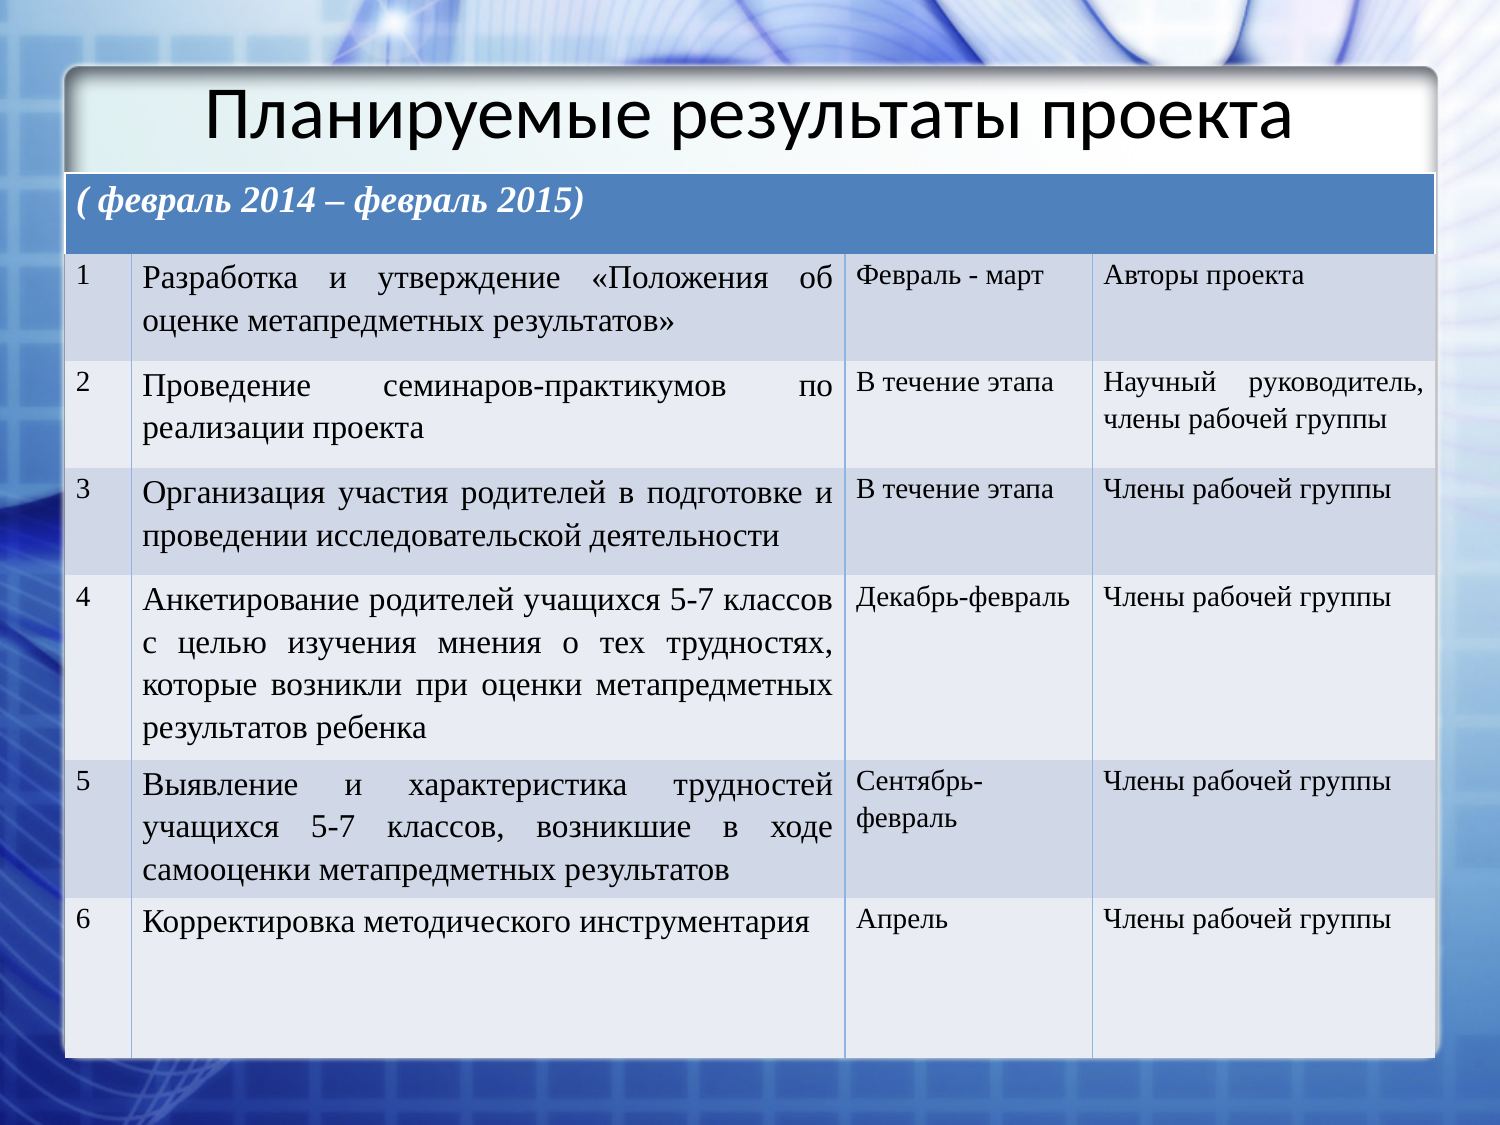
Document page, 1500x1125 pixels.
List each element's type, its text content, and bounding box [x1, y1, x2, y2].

table_cell 2 [65, 361, 131, 468]
table_cell Организация участия родителей в подготовке и проведении исследовательской деятельности [132, 468, 844, 575]
picture [0, 0, 1500, 1125]
table_cell Апрель [846, 898, 1092, 1058]
table_cell Разработка и утверждение «Положения об оценке метапредметных результатов» [132, 254, 844, 361]
table_cell 3 [65, 468, 131, 575]
table_cell 1 [65, 254, 131, 361]
table_cell Авторы проекта [1093, 254, 1435, 361]
table_cell 6 [65, 898, 131, 1058]
table_header ( февраль 2014 – февраль 2015) [66, 174, 1434, 254]
table_cell Члены рабочей группы [1093, 575, 1435, 760]
table_cell Научный руководитель, члены рабочей группы [1093, 361, 1435, 468]
table_cell Корректировка методического инструментария [132, 898, 844, 1058]
table_cell В течение этапа [846, 361, 1092, 468]
table_cell Члены рабочей группы [1093, 760, 1435, 898]
table_cell Члены рабочей группы [1093, 898, 1435, 1058]
table_cell Члены рабочей группы [1093, 468, 1435, 575]
table_cell 4 [65, 575, 131, 760]
title Планируемые результаты проекта [74, 44, 1426, 172]
table_cell Декабрь-февраль [846, 575, 1092, 760]
table_cell Проведение семинаров-практикумов по реализации проекта [132, 361, 844, 468]
table_cell Анкетирование родителей учащихся 5-7 классов с целью изучения мнения о тех трудностях, которые возникли при оценки метапредметных результатов ребенка [132, 575, 844, 760]
table_cell В течение этапа [846, 468, 1092, 575]
table_cell 5 [65, 760, 131, 898]
table_cell Сентябрь- февраль [846, 760, 1092, 898]
table_cell Февраль - март [846, 254, 1092, 361]
table_cell Выявление и характеристика трудностей учащихся 5-7 классов, возникшие в ходе самооценки метапредметных результатов [132, 760, 844, 898]
